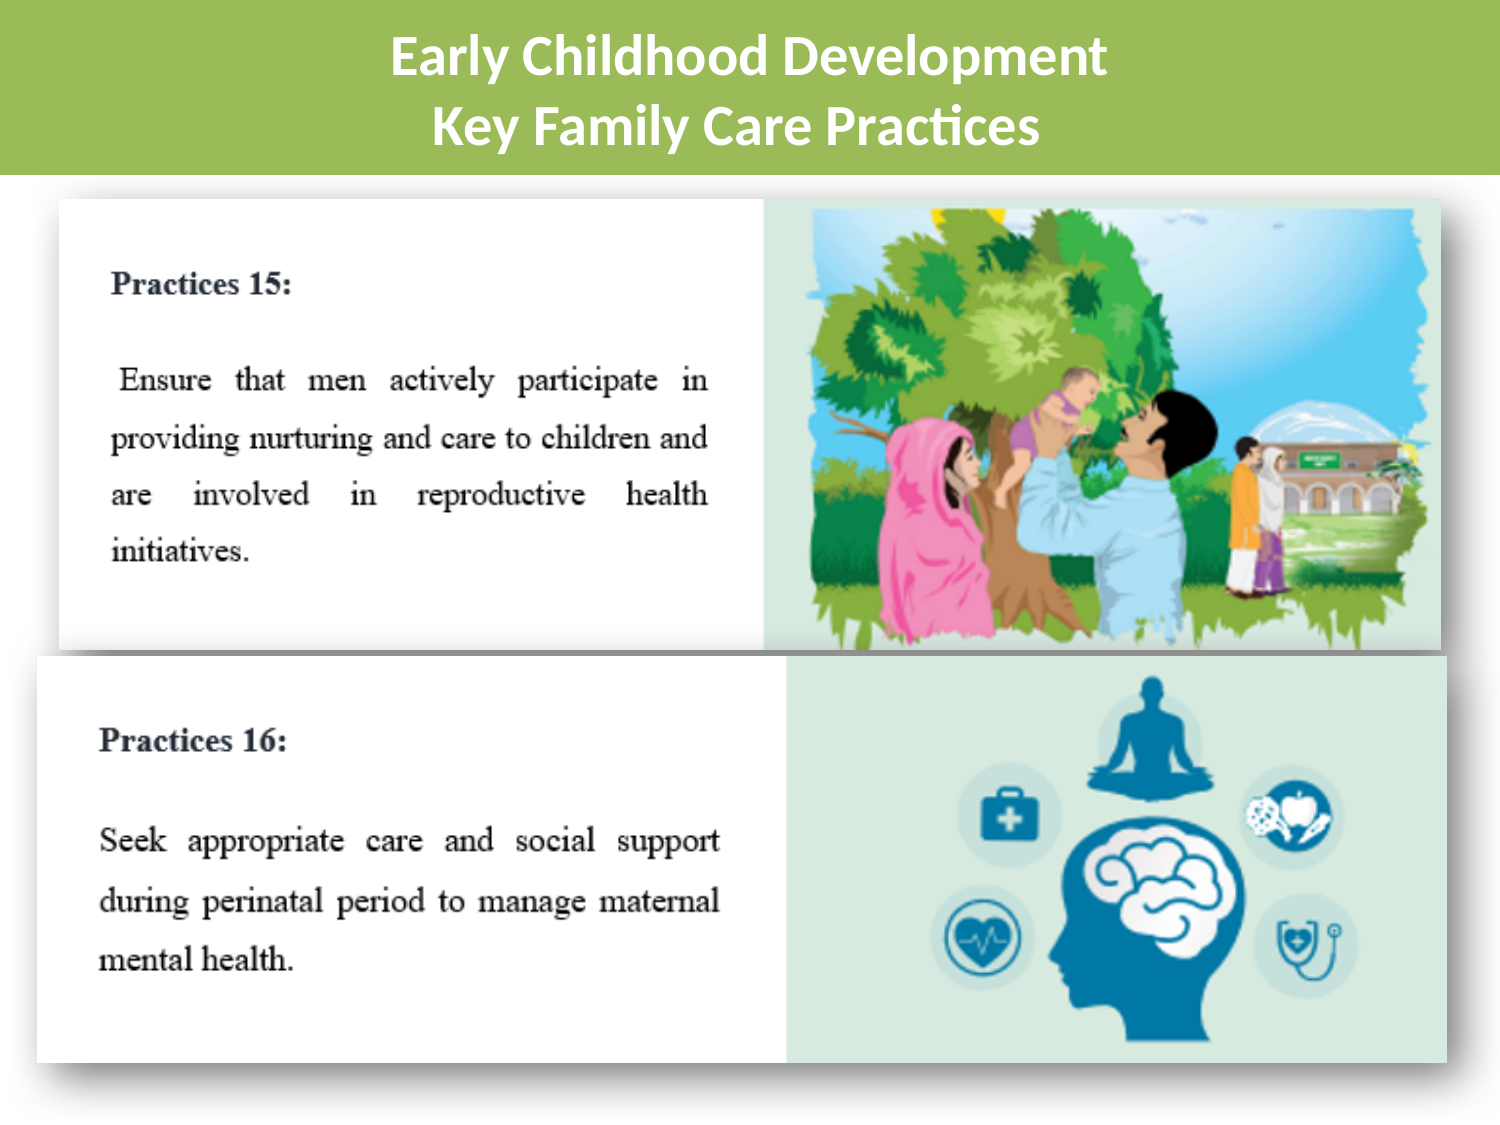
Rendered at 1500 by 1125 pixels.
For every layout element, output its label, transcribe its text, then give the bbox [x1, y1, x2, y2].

text_box Early Childhood Development Key Family Care Practices [0, 0, 1500, 175]
picture [58, 199, 1442, 651]
picture [37, 656, 1447, 1063]
